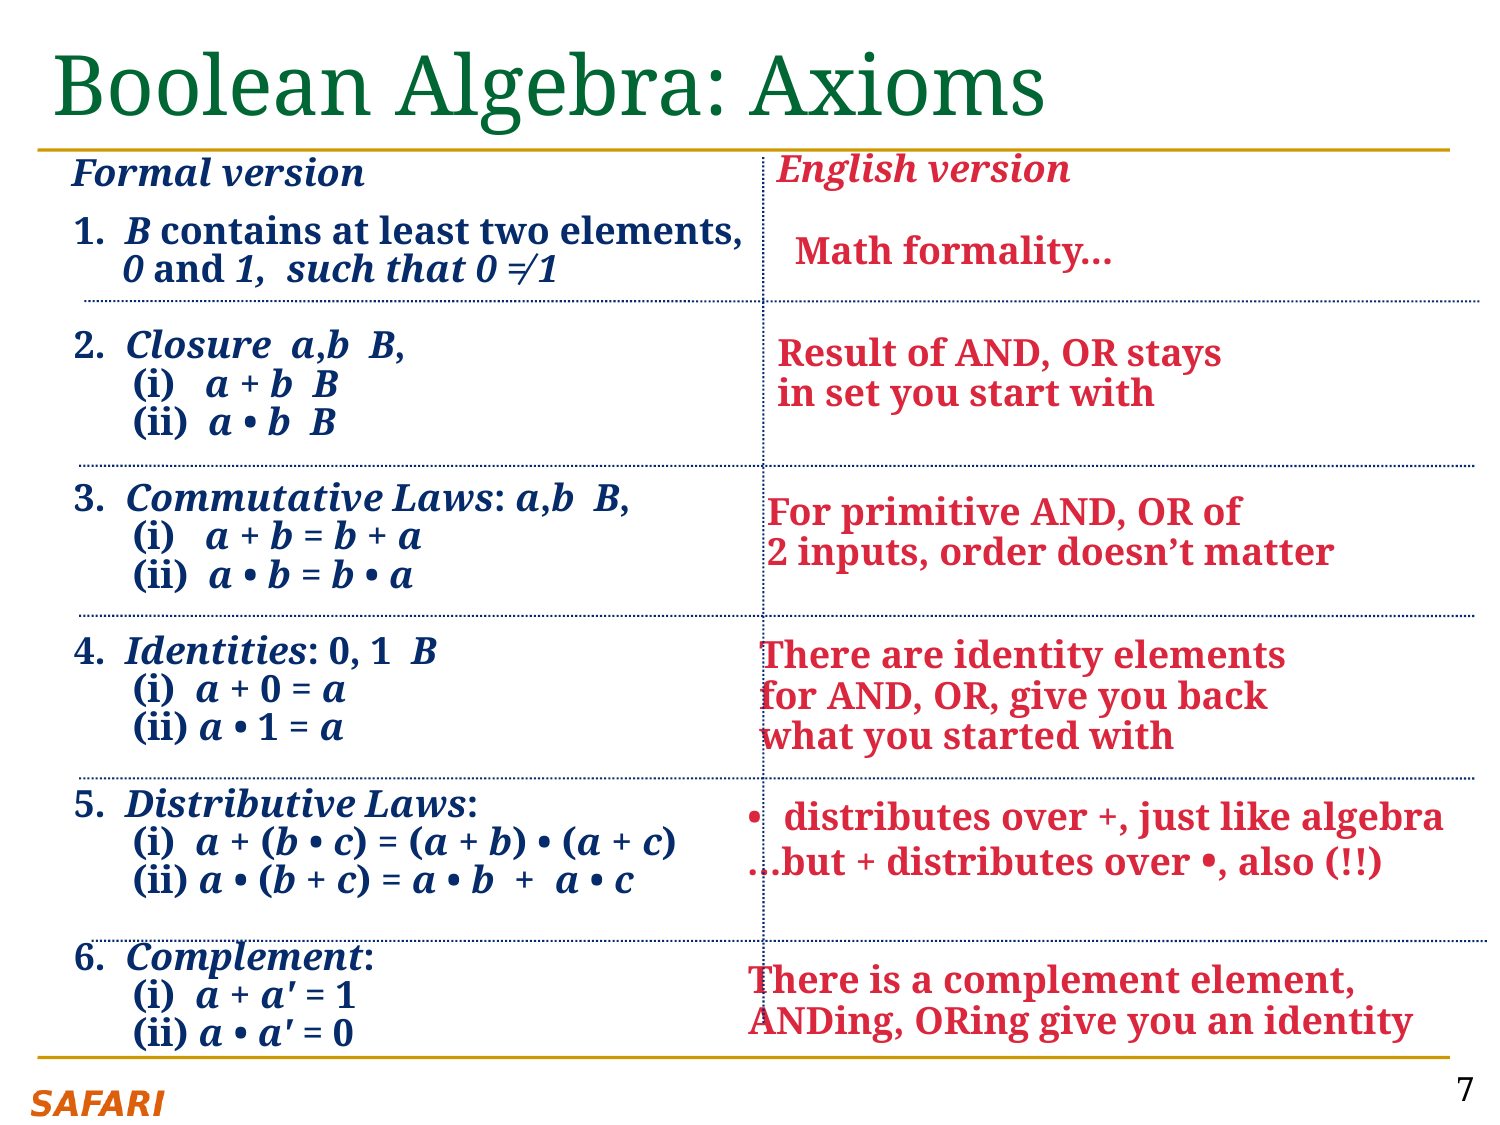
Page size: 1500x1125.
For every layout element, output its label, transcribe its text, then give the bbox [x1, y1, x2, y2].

slide_number 7 [1139, 1045, 1490, 1121]
text_box English version [761, 142, 1087, 200]
picture [29, 1083, 169, 1124]
text_box • distributes over +, just like algebra …but + distributes over •, also (!!) [732, 786, 1461, 893]
text_box Formal version [56, 145, 381, 203]
text_box Math formality... [780, 224, 1129, 282]
text_box There is a complement element, ANDing, ORing give you an identity [733, 953, 1429, 1051]
text_box There are identity elements for AND, OR, give you back what you started with [744, 628, 1302, 767]
text_box Result of AND, OR stays in set you start with [762, 325, 1238, 424]
title Boolean Algebra: Axioms [37, 24, 1450, 170]
text_box For primitive AND, OR of 2 inputs, order doesn’t matter [752, 484, 1351, 582]
